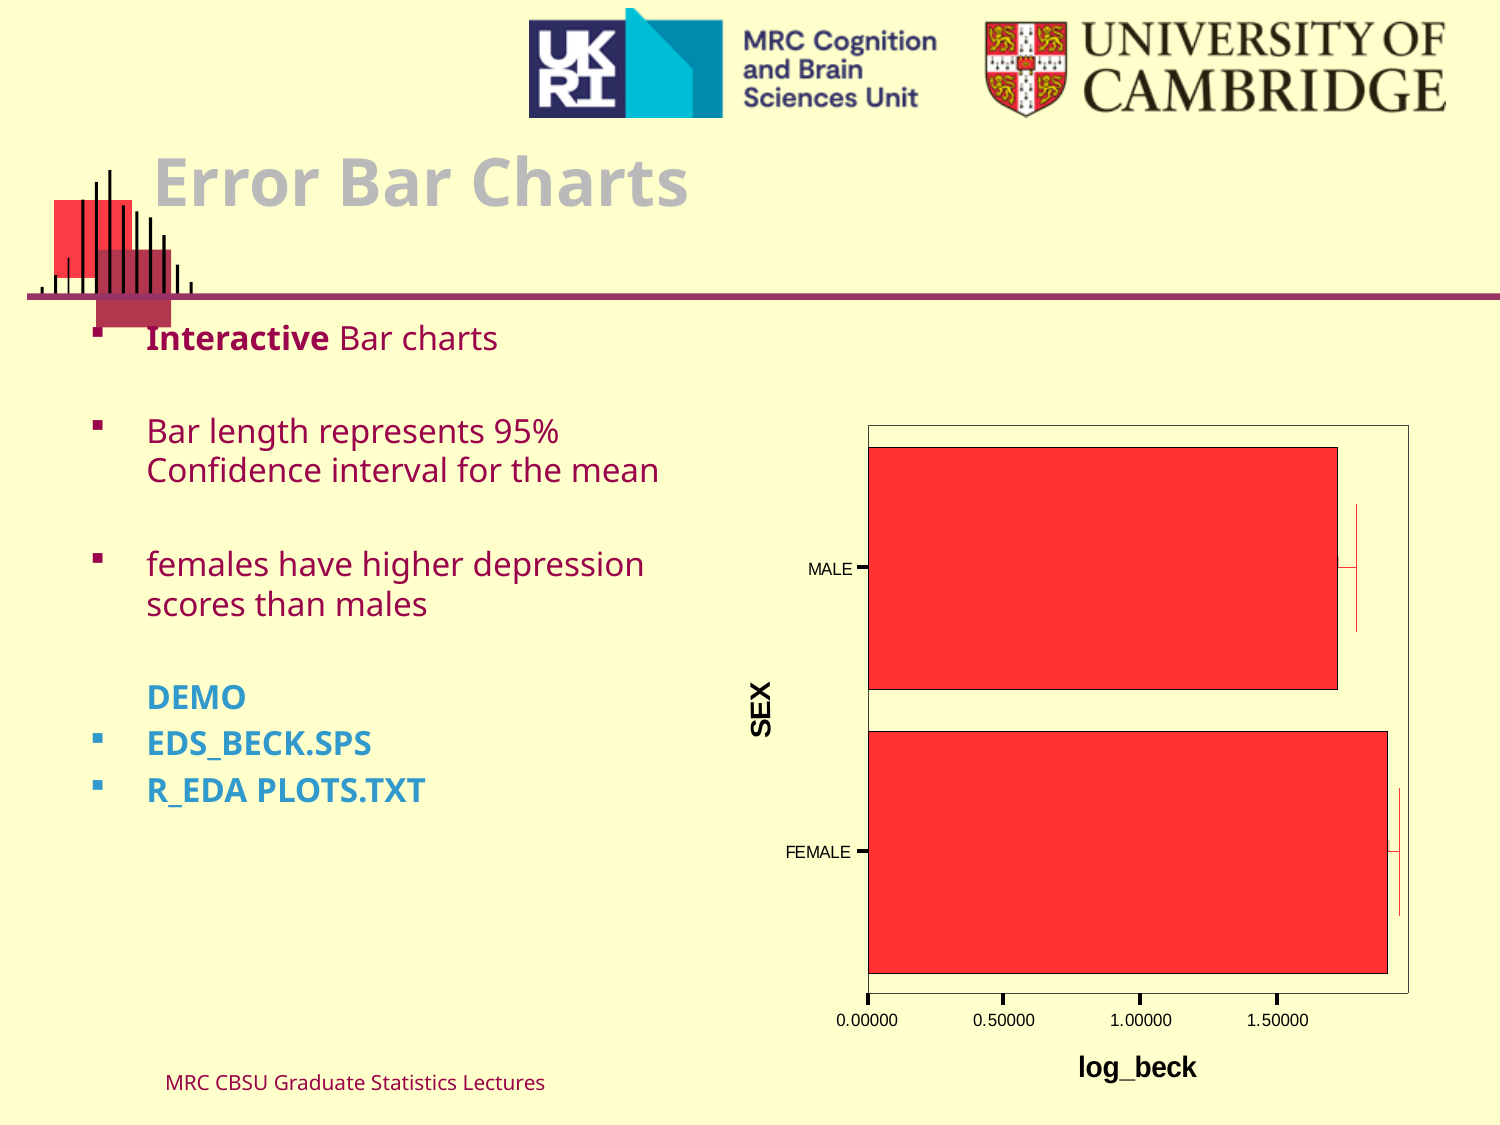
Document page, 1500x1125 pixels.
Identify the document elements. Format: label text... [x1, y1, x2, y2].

picture [529, 8, 1446, 118]
list Interactive Bar charts Bar length represents 95% Confidence interval for the mean females have higher depression scores than males DEMO EDS_BECK.SPS R_EDA PLOTS.TXT [75, 262, 738, 1038]
title Error Bar Charts [137, 137, 988, 233]
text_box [712, 332, 1500, 1125]
footer MRC CBSU Graduate Statistics Lectures [149, 1062, 707, 1101]
